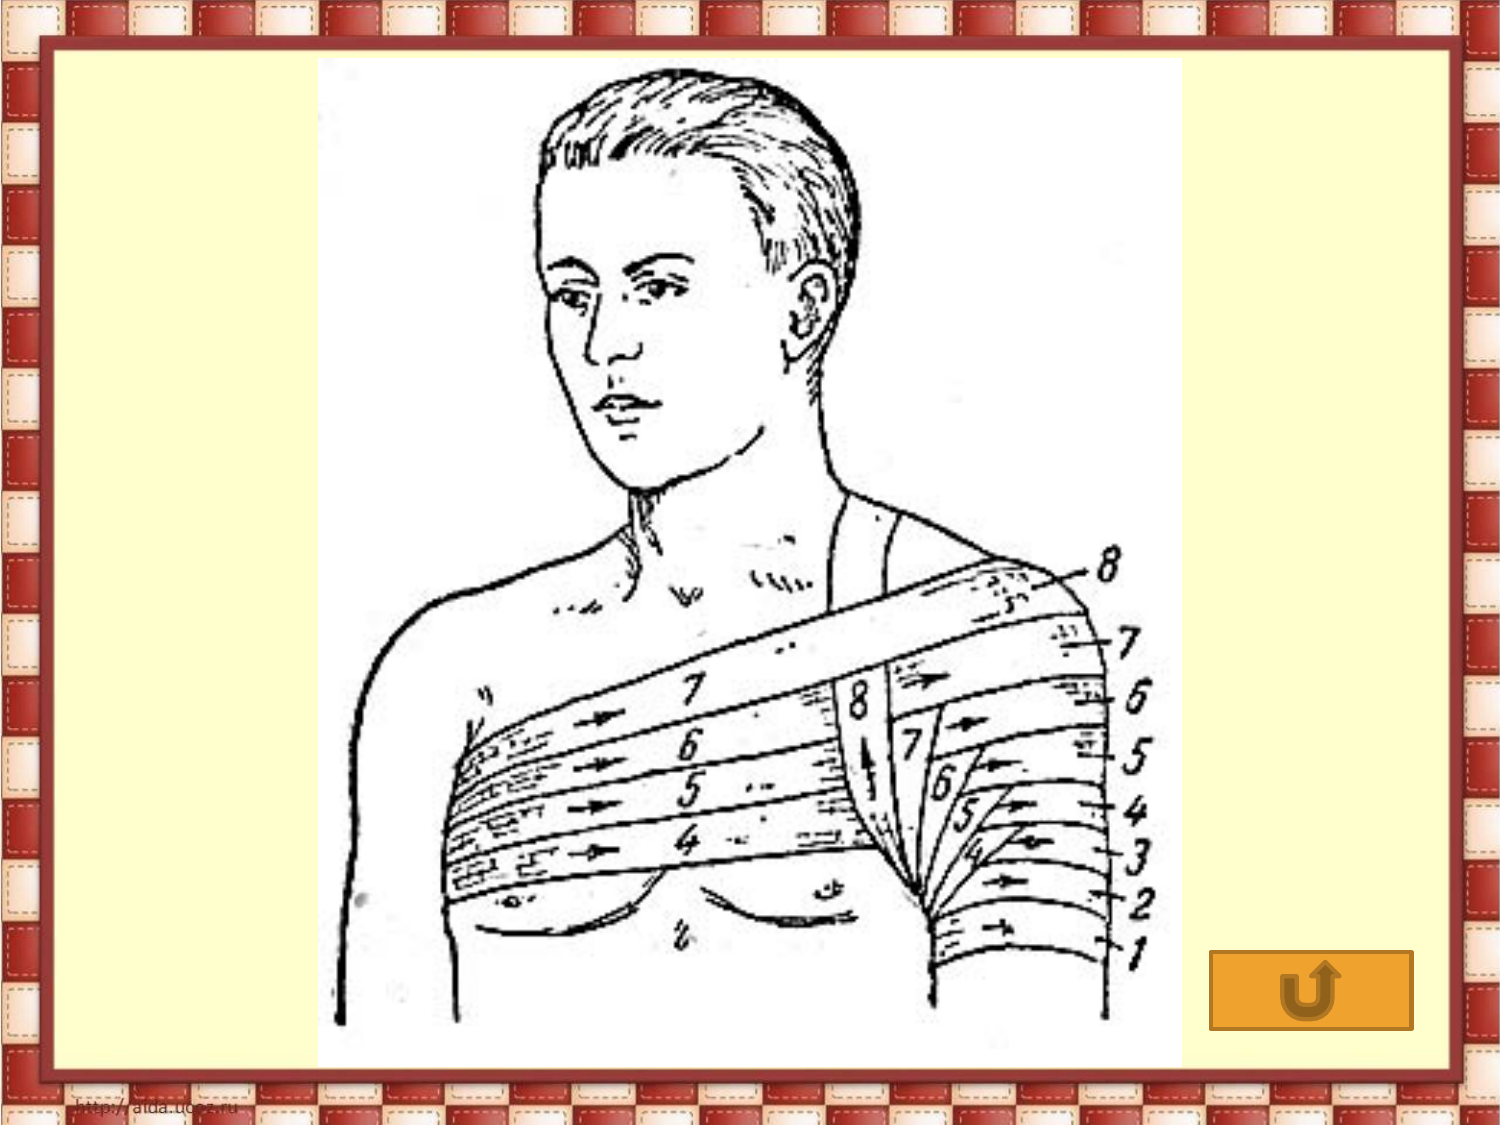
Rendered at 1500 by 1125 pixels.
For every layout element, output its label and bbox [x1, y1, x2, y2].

text_box [1209, 950, 1414, 1031]
picture [0, 0, 1500, 1125]
